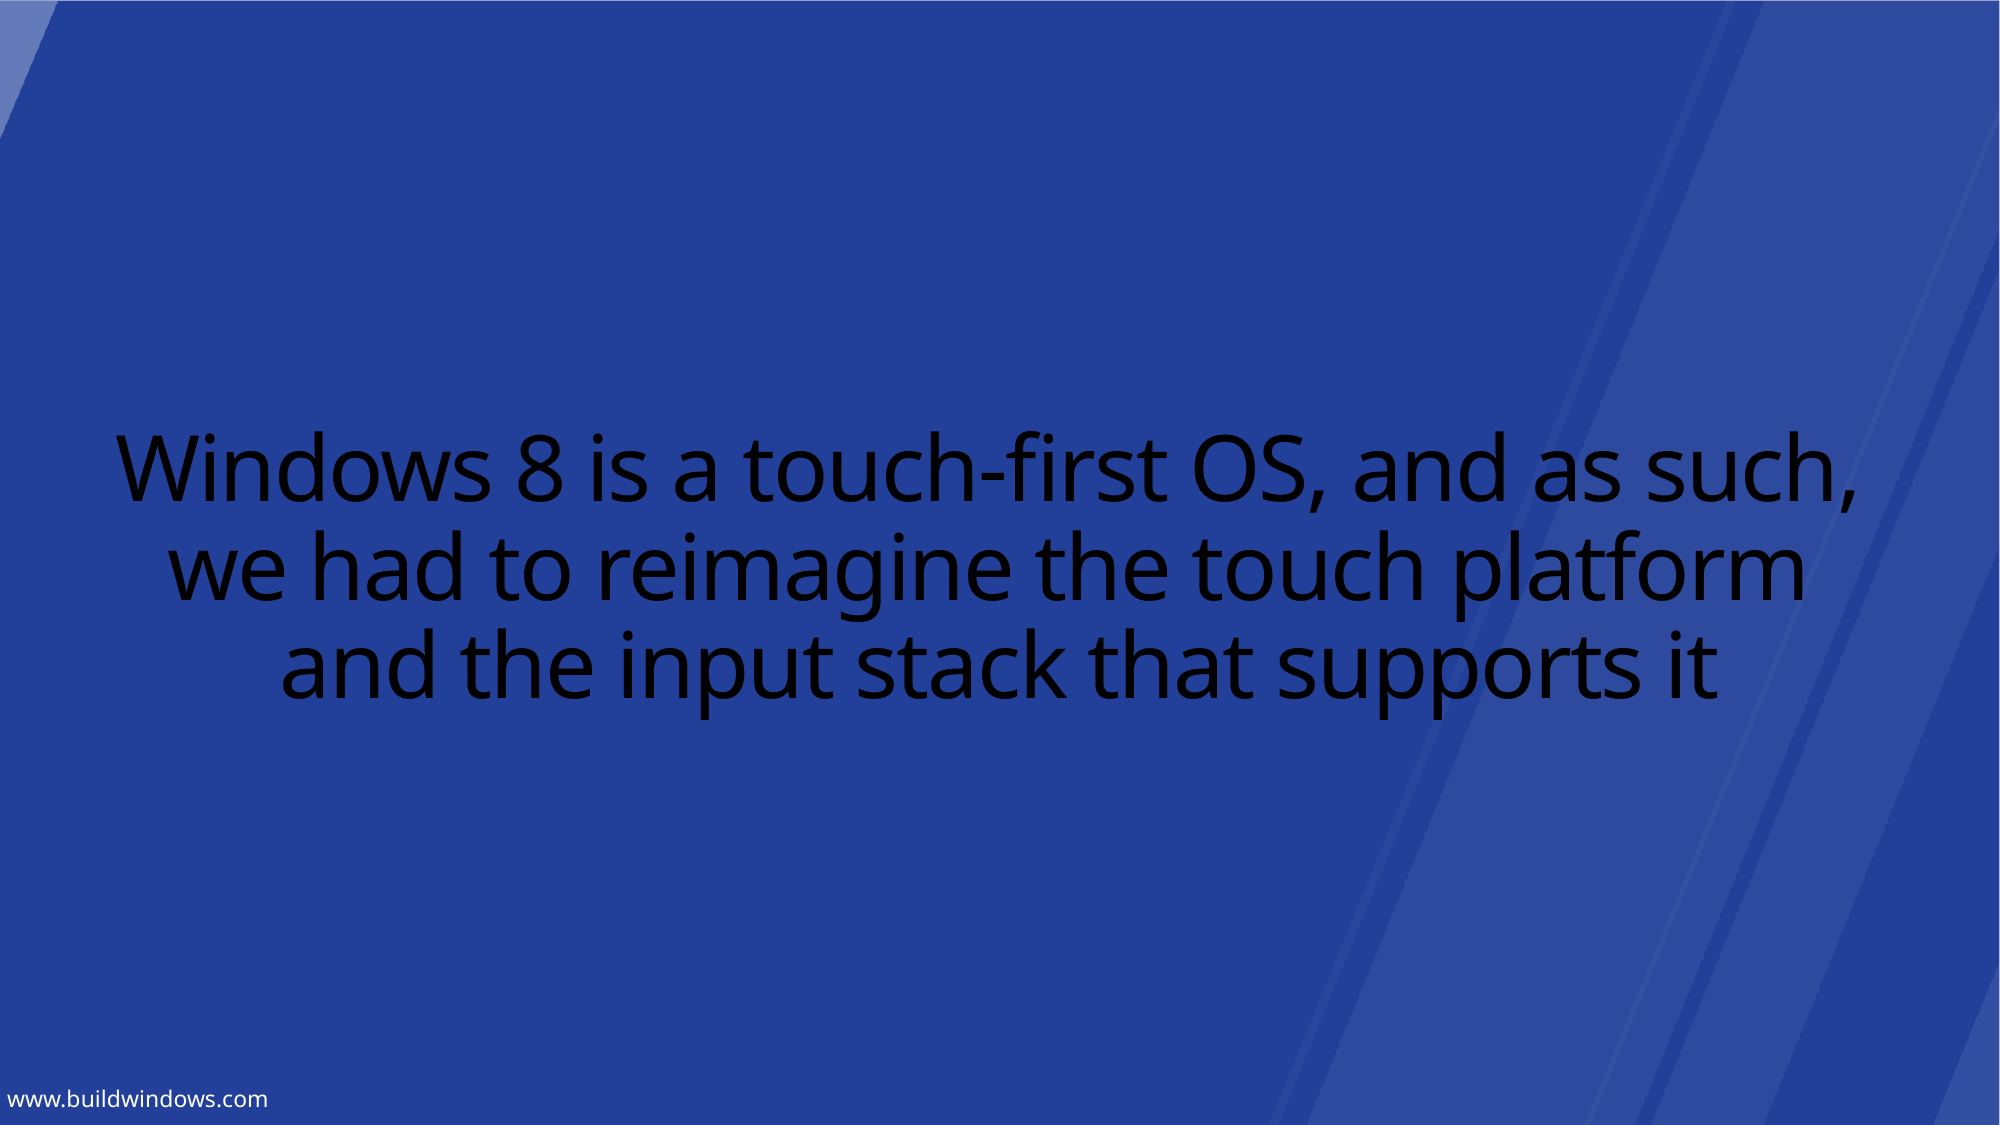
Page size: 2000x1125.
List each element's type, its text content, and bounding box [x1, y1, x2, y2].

title Windows 8 is a touch-first OS, and as such, we had to reimagine the touch platform and the input stack that supports it [99, 421, 1900, 749]
picture [0, 0, 2000, 1125]
